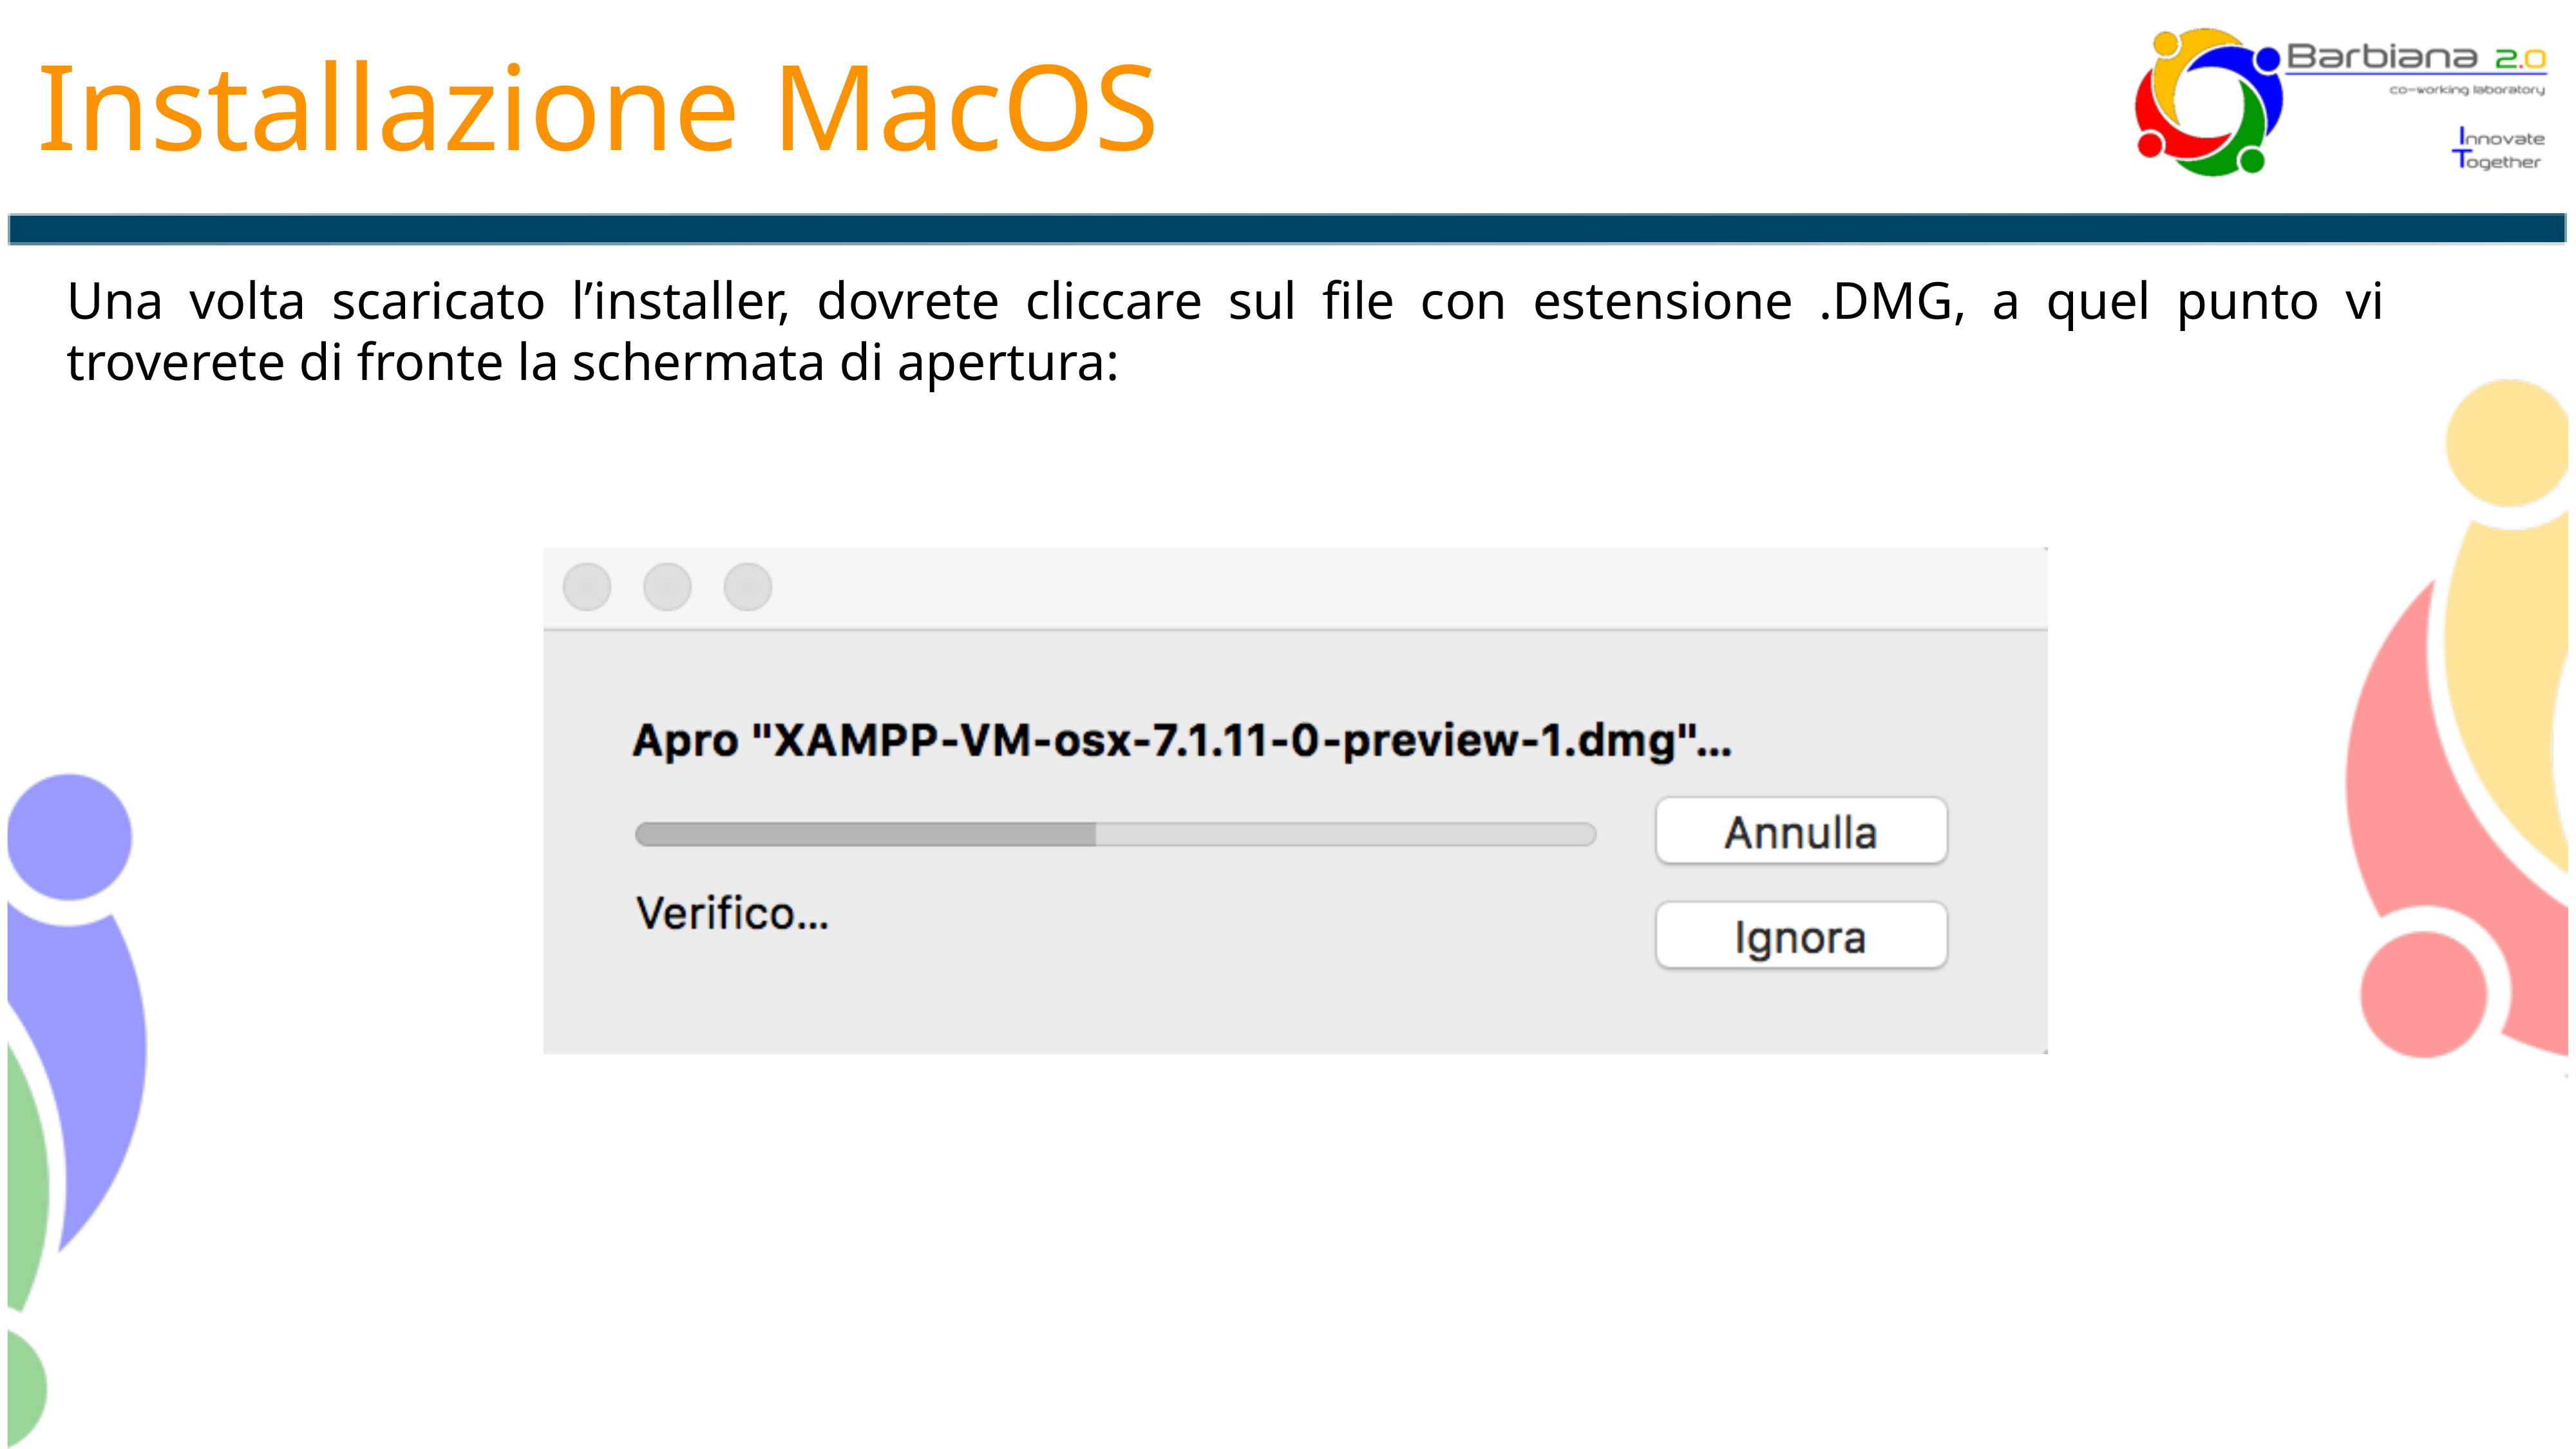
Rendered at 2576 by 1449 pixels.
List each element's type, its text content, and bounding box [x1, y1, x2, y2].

text_box Una volta scaricato l’installer, dovrete cliccare sul file con estensione .DMG, a quel punto vi troverete di fronte la schermata di apertura: [61, 263, 2392, 396]
picture [2121, 9, 2568, 196]
picture [2121, 364, 2568, 1238]
title Installazione MacOS [31, 25, 2111, 180]
picture [543, 547, 2048, 1055]
picture [8, 213, 2576, 245]
picture [7, 645, 158, 1449]
